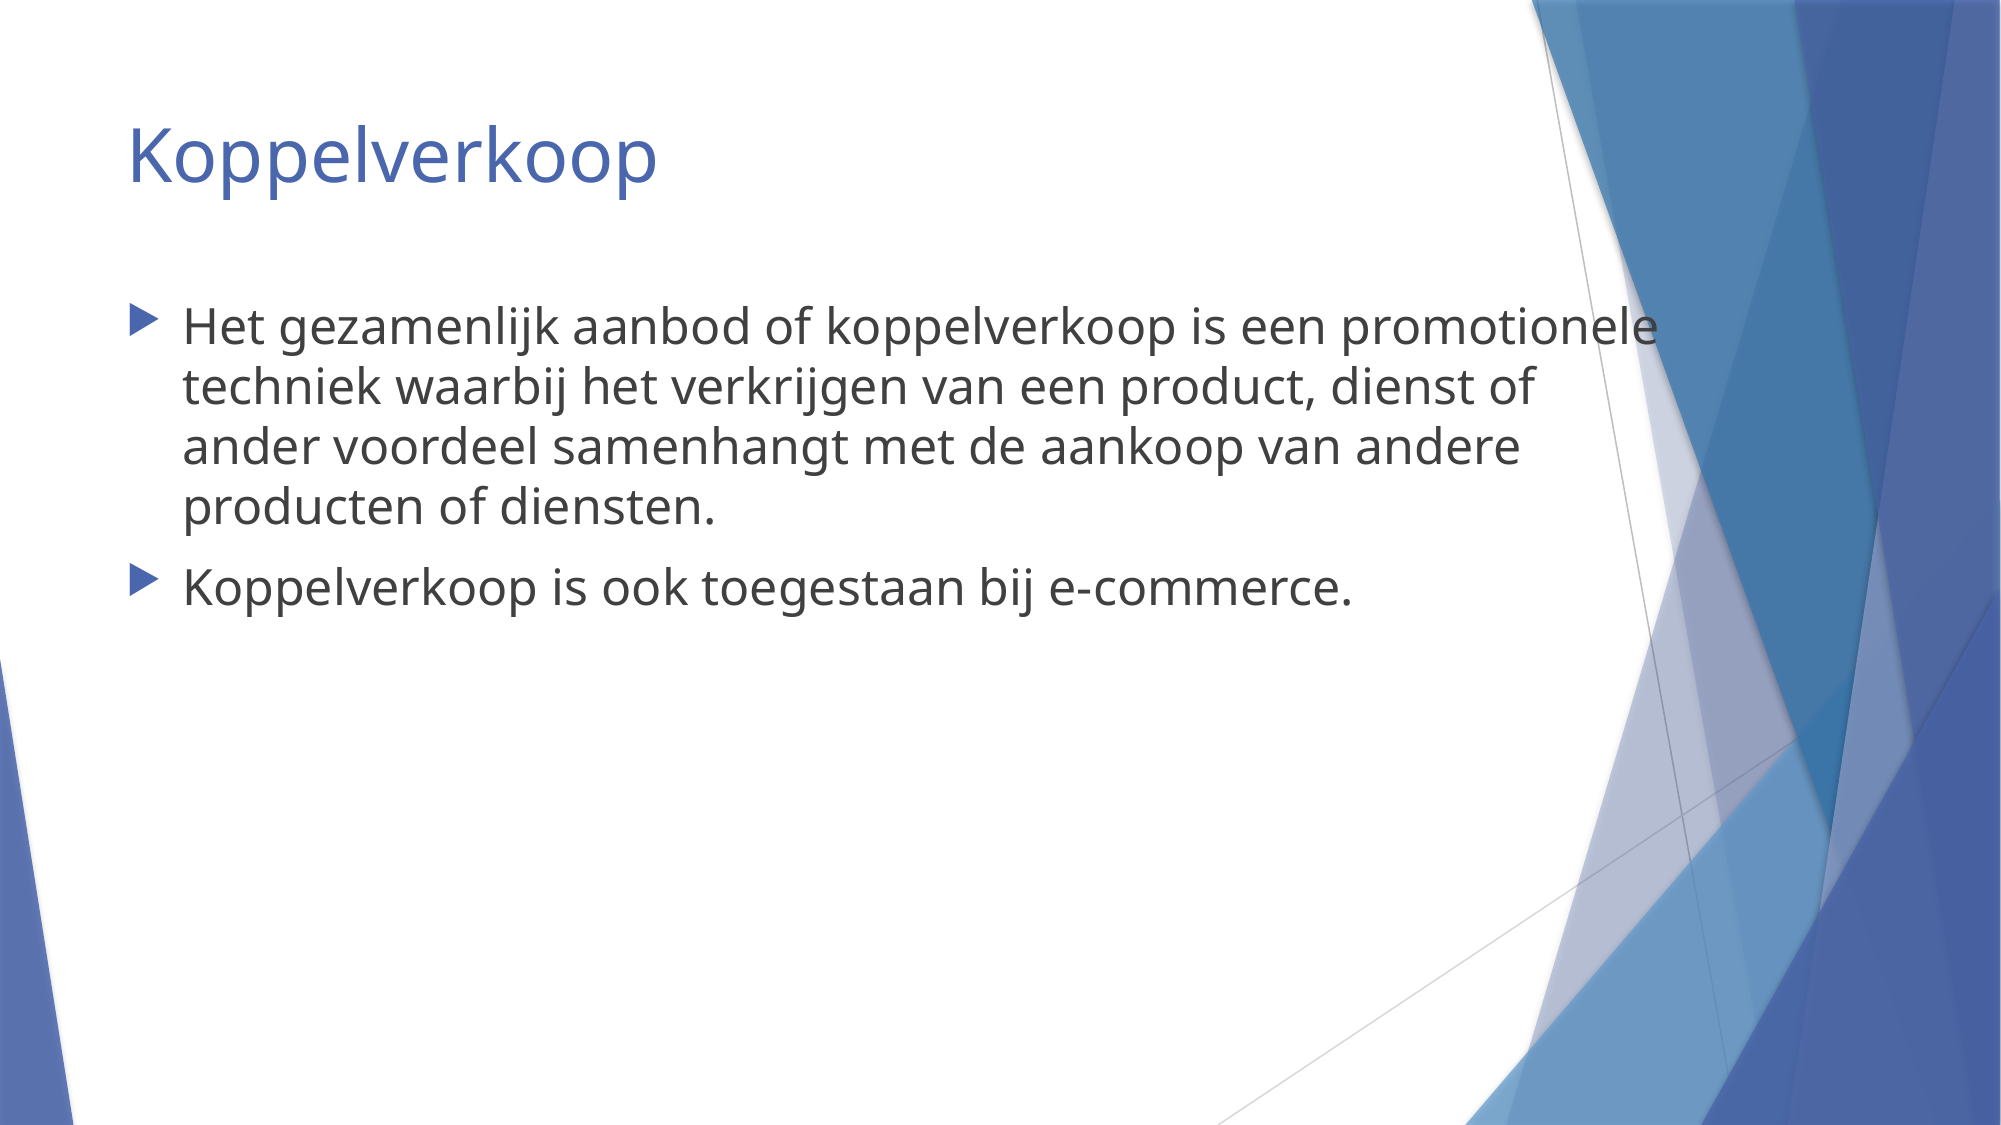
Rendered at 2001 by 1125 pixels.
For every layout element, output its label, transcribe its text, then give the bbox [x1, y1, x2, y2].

list Het gezamenlijk aanbod of koppelverkoop is een promotionele techniek waarbij het verkrijgen van een product, dienst of ander voordeel samenhangt met de aankoop van andere producten of diensten. Koppelverkoop is ook toegestaan bij e-commerce. [111, 287, 1698, 650]
title Koppelverkoop [111, 99, 1522, 287]
